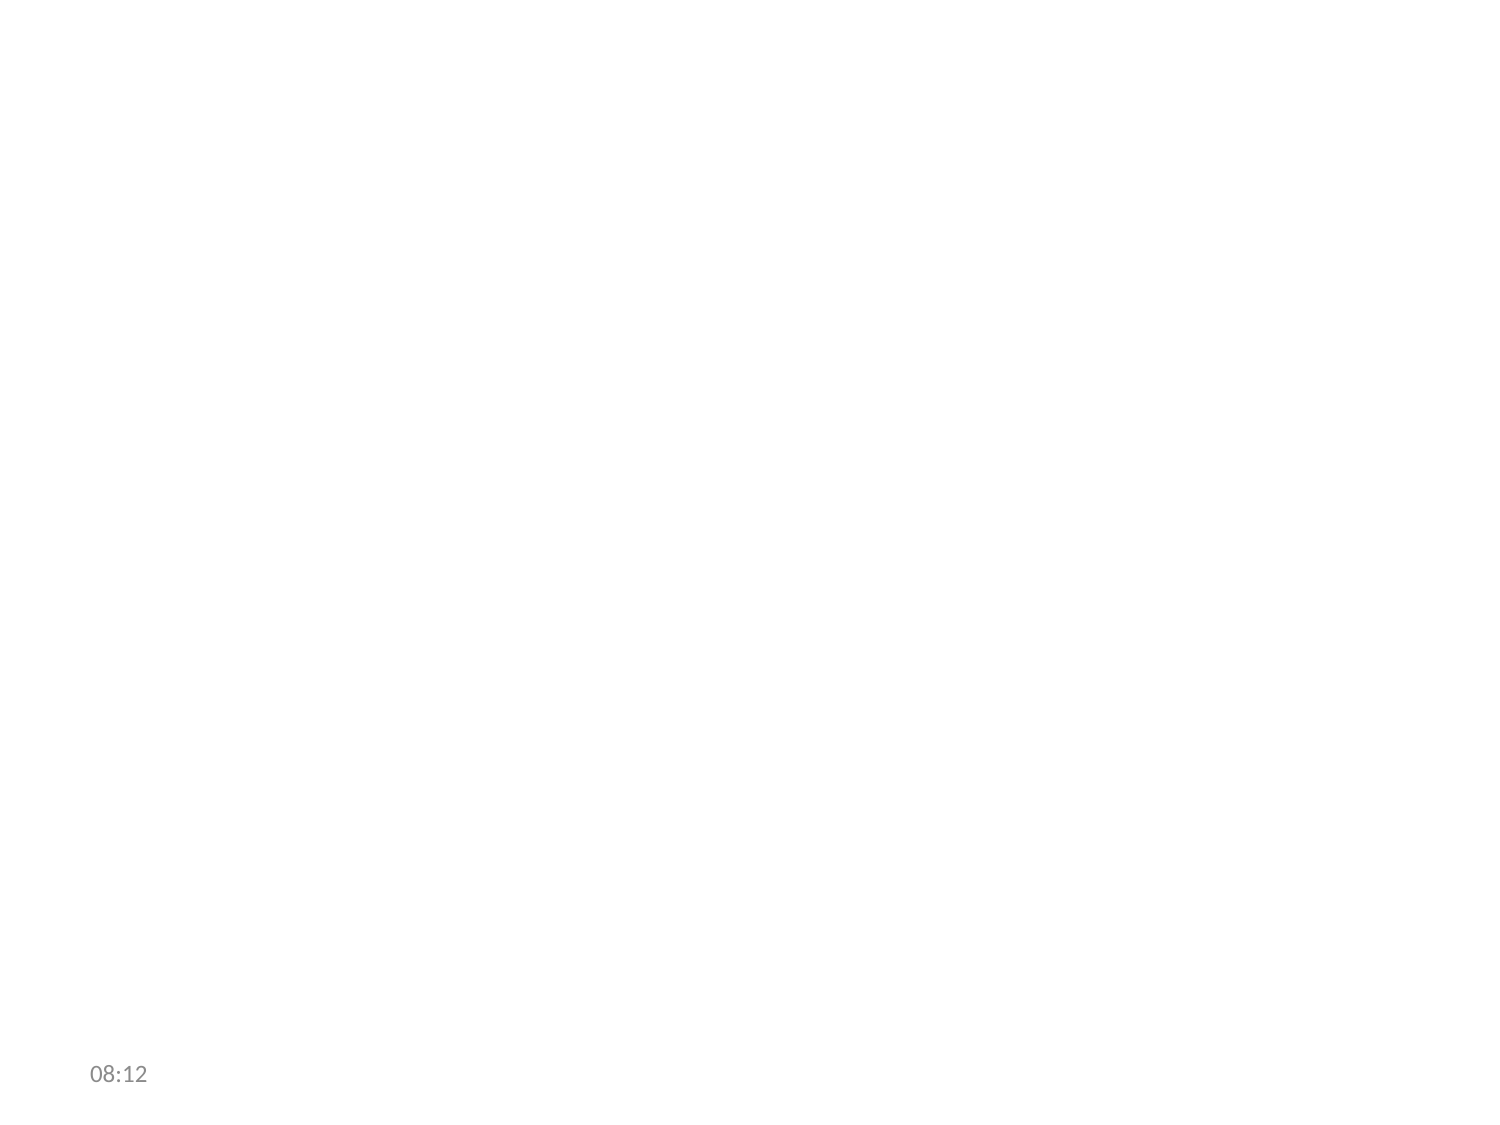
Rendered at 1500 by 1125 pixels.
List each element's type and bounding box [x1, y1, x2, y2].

slide_number [75, 1042, 425, 1103]
